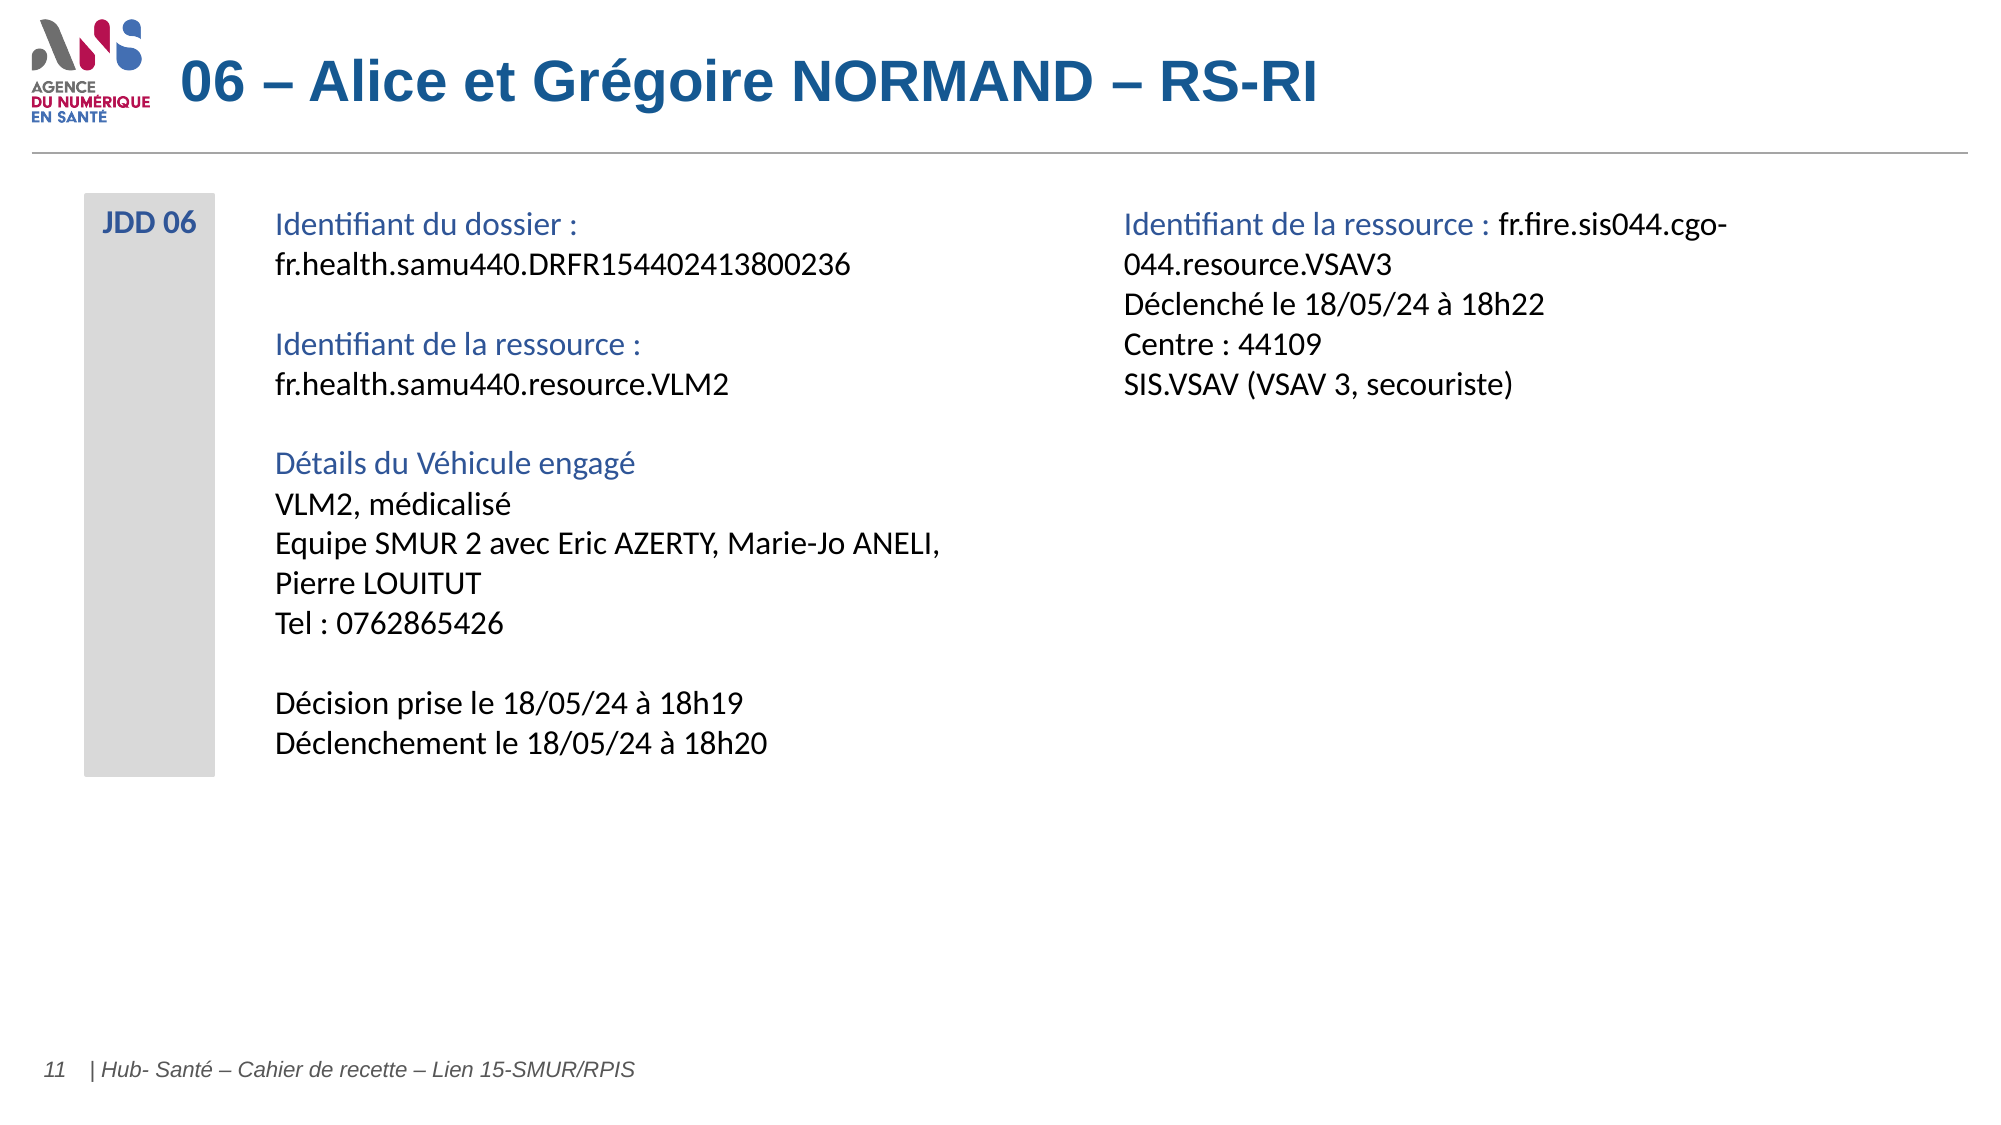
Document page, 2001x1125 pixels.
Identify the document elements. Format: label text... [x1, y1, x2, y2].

footer | Hub- Santé – Cahier de recette – Lien 15-SMUR/RPIS [89, 1038, 1605, 1099]
title 06 – Alice et Grégoire NORMAND – RS-RI [180, 19, 1945, 138]
text_box JDD 06 [84, 193, 215, 777]
picture [31, 19, 150, 123]
text_box Identifiant du dossier : fr.health.samu440.DRFR154402413800236 Identifiant de la ressource : fr.health.samu440.resource.VLM2 Détails du Véhicule engagé VLM2, médicalisé Equipe SMUR 2 avec Eric AZERTY, Marie-Jo ANELI, Pierre LOUITUT Tel : 0762865426 Décision prise le 18/05/24 à 18h19 Déclenchement le 18/05/24 à 18h20 [260, 194, 1024, 769]
text_box Identifiant de la ressource : fr.fire.sis044.cgo-044.resource.VSAV3 Déclenché le 18/05/24 à 18h22 Centre : 44109 SIS.VSAV (VSAV 3, secouriste) [1108, 194, 1873, 410]
slide_number 11 [23, 1038, 87, 1099]
